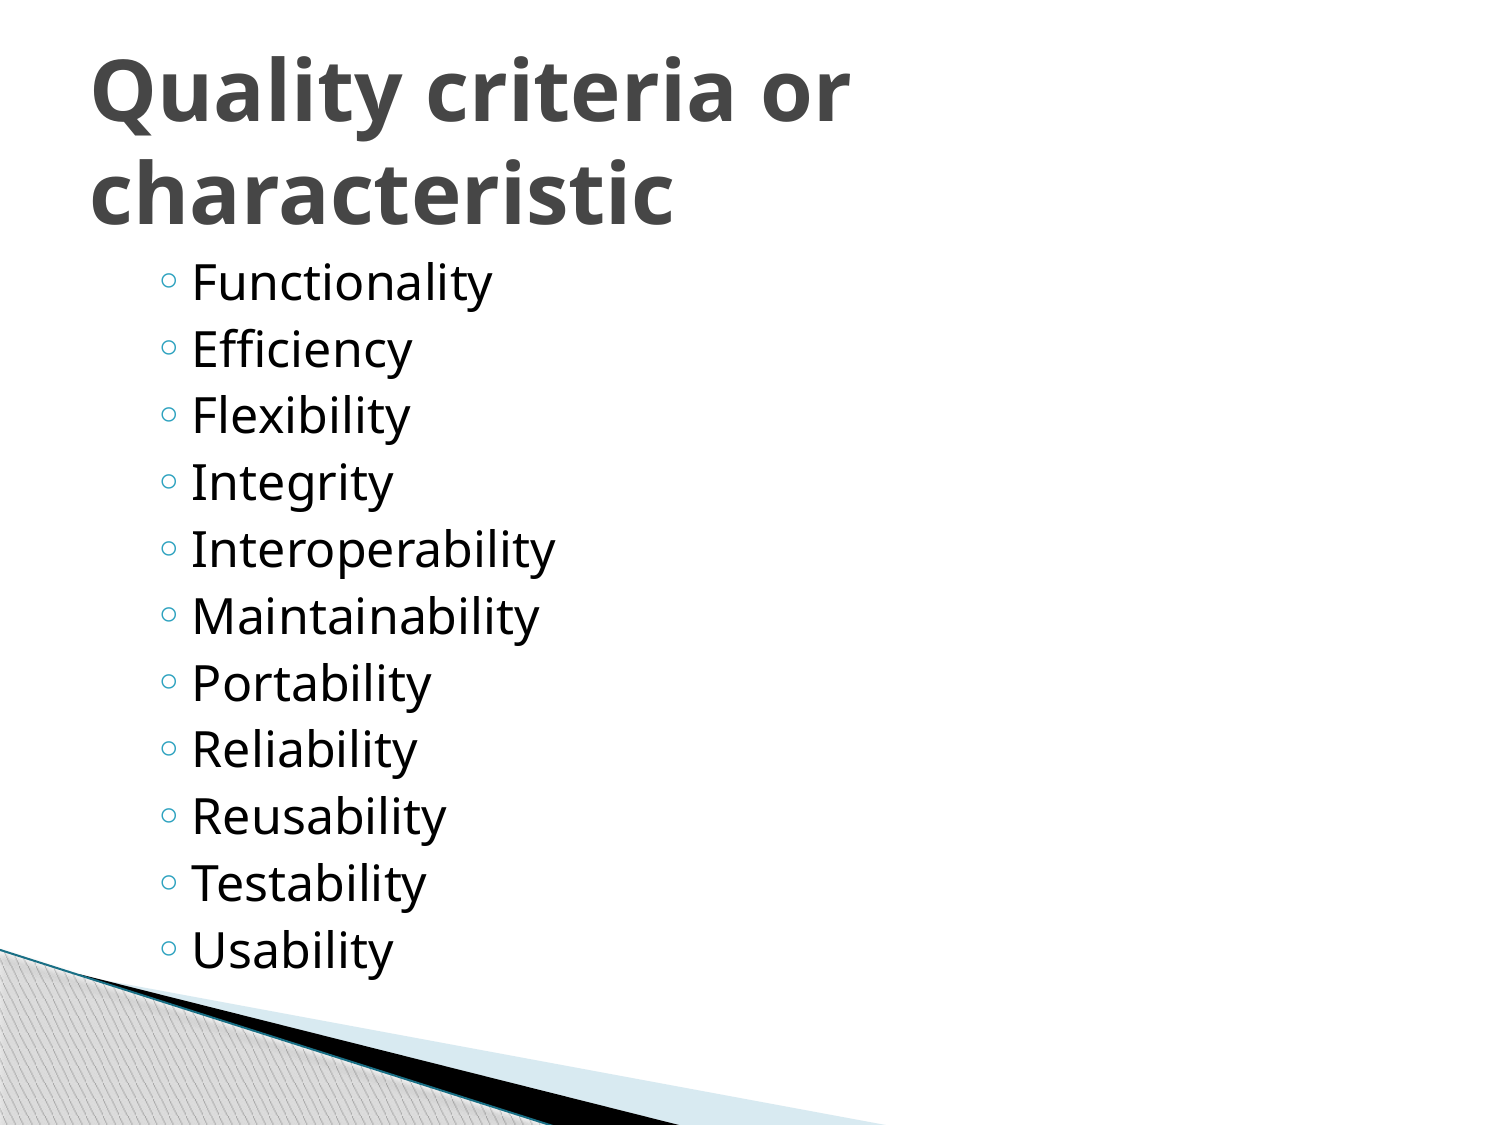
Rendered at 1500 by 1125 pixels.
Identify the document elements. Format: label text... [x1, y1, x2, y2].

title Quality criteria or characteristic [75, 45, 1425, 233]
list Functionality Efficiency Flexibility Integrity Interoperability Maintainability Portability Reliability Reusability Testability Usability [74, 242, 1426, 986]
